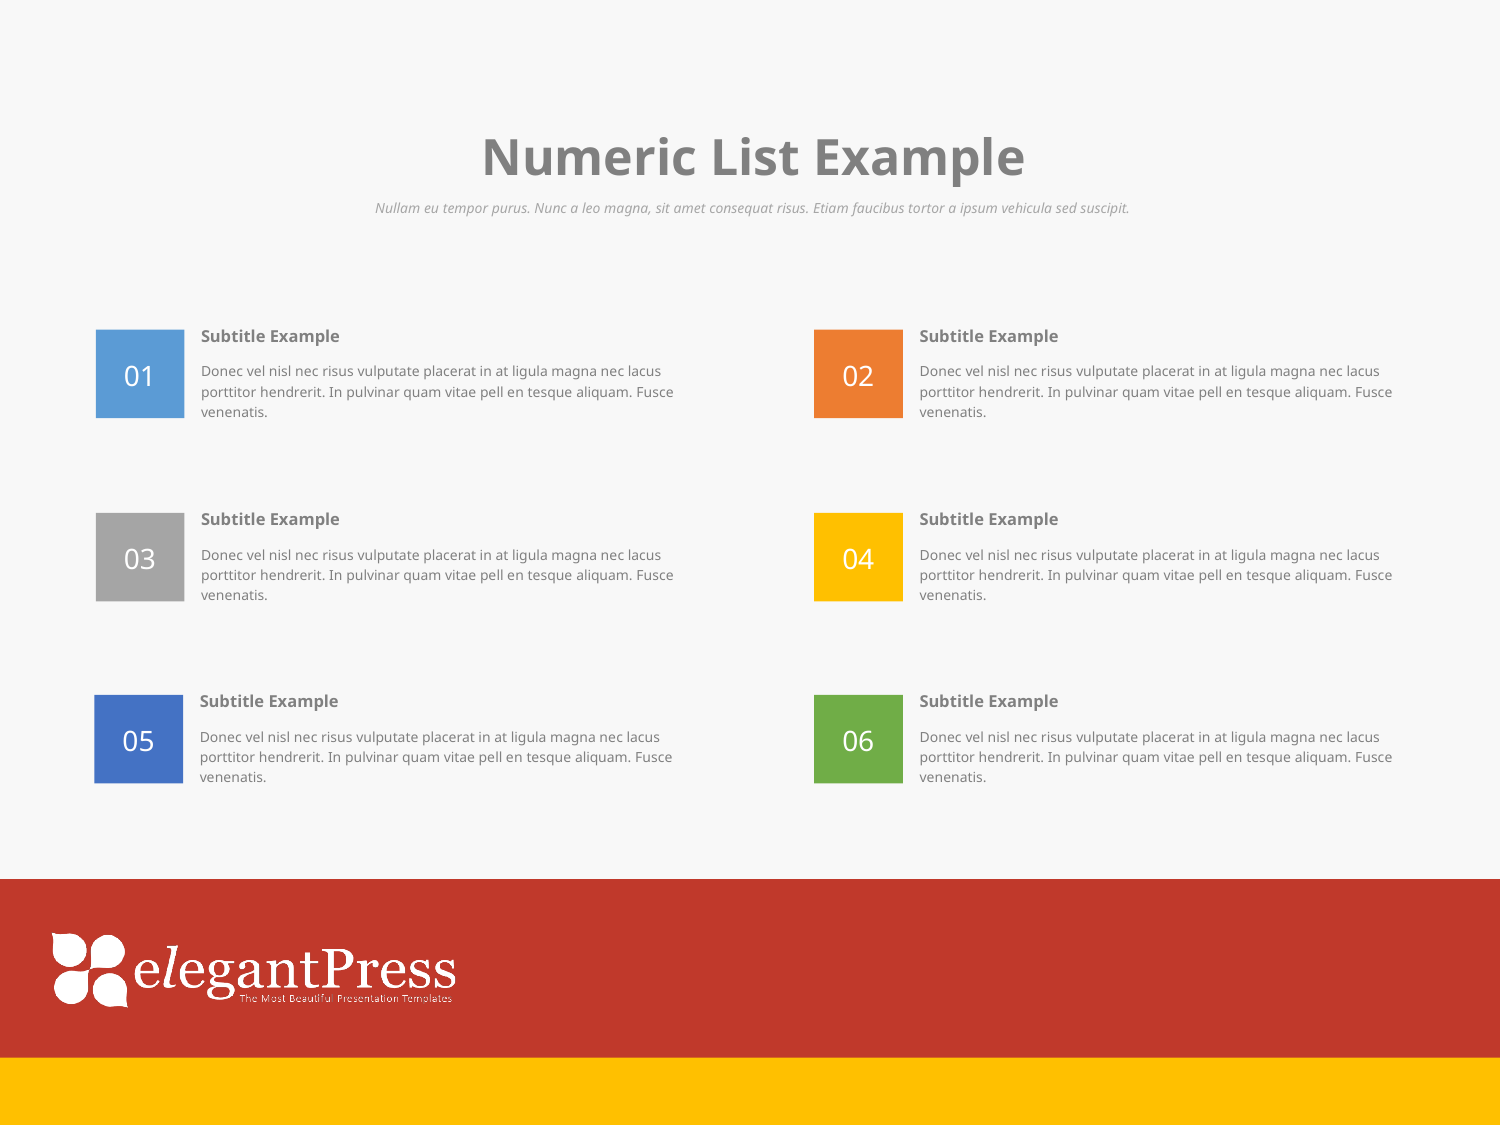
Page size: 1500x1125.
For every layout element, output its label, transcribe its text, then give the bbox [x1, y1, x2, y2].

picture [43, 924, 460, 1018]
list Donec vel nisl nec risus vulputate placerat in at ligula magna nec lacus porttitor hendrerit. In pulvinar quam vitae pell en tesque aliquam. Fusce venenatis. [199, 724, 694, 826]
list 01 [102, 347, 178, 403]
list 06 [820, 712, 896, 769]
list Subtitle Example [919, 679, 1413, 722]
list Subtitle Example [199, 679, 694, 722]
list Donec vel nisl nec risus vulputate placerat in at ligula magna nec lacus porttitor hendrerit. In pulvinar quam vitae pell en tesque aliquam. Fusce venenatis. [919, 542, 1413, 644]
list Donec vel nisl nec risus vulputate placerat in at ligula magna nec lacus porttitor hendrerit. In pulvinar quam vitae pell en tesque aliquam. Fusce venenatis. [201, 359, 695, 461]
list 03 [102, 530, 178, 587]
list 02 [820, 347, 896, 403]
list Subtitle Example [201, 497, 695, 540]
list Donec vel nisl nec risus vulputate placerat in at ligula magna nec lacus porttitor hendrerit. In pulvinar quam vitae pell en tesque aliquam. Fusce venenatis. [919, 359, 1413, 461]
list Subtitle Example [919, 314, 1413, 357]
list 04 [820, 530, 896, 587]
list 05 [100, 712, 177, 769]
list Nullam eu tempor purus. Nunc a leo magna, sit amet consequat risus. Etiam faucibus tortor a ipsum vehicula sed suscipit. [94, 193, 1413, 222]
list Subtitle Example [919, 497, 1413, 540]
list Donec vel nisl nec risus vulputate placerat in at ligula magna nec lacus porttitor hendrerit. In pulvinar quam vitae pell en tesque aliquam. Fusce venenatis. [919, 724, 1413, 826]
list Subtitle Example [201, 314, 695, 357]
list Numeric List Example [94, 128, 1413, 182]
list Donec vel nisl nec risus vulputate placerat in at ligula magna nec lacus porttitor hendrerit. In pulvinar quam vitae pell en tesque aliquam. Fusce venenatis. [201, 542, 695, 644]
